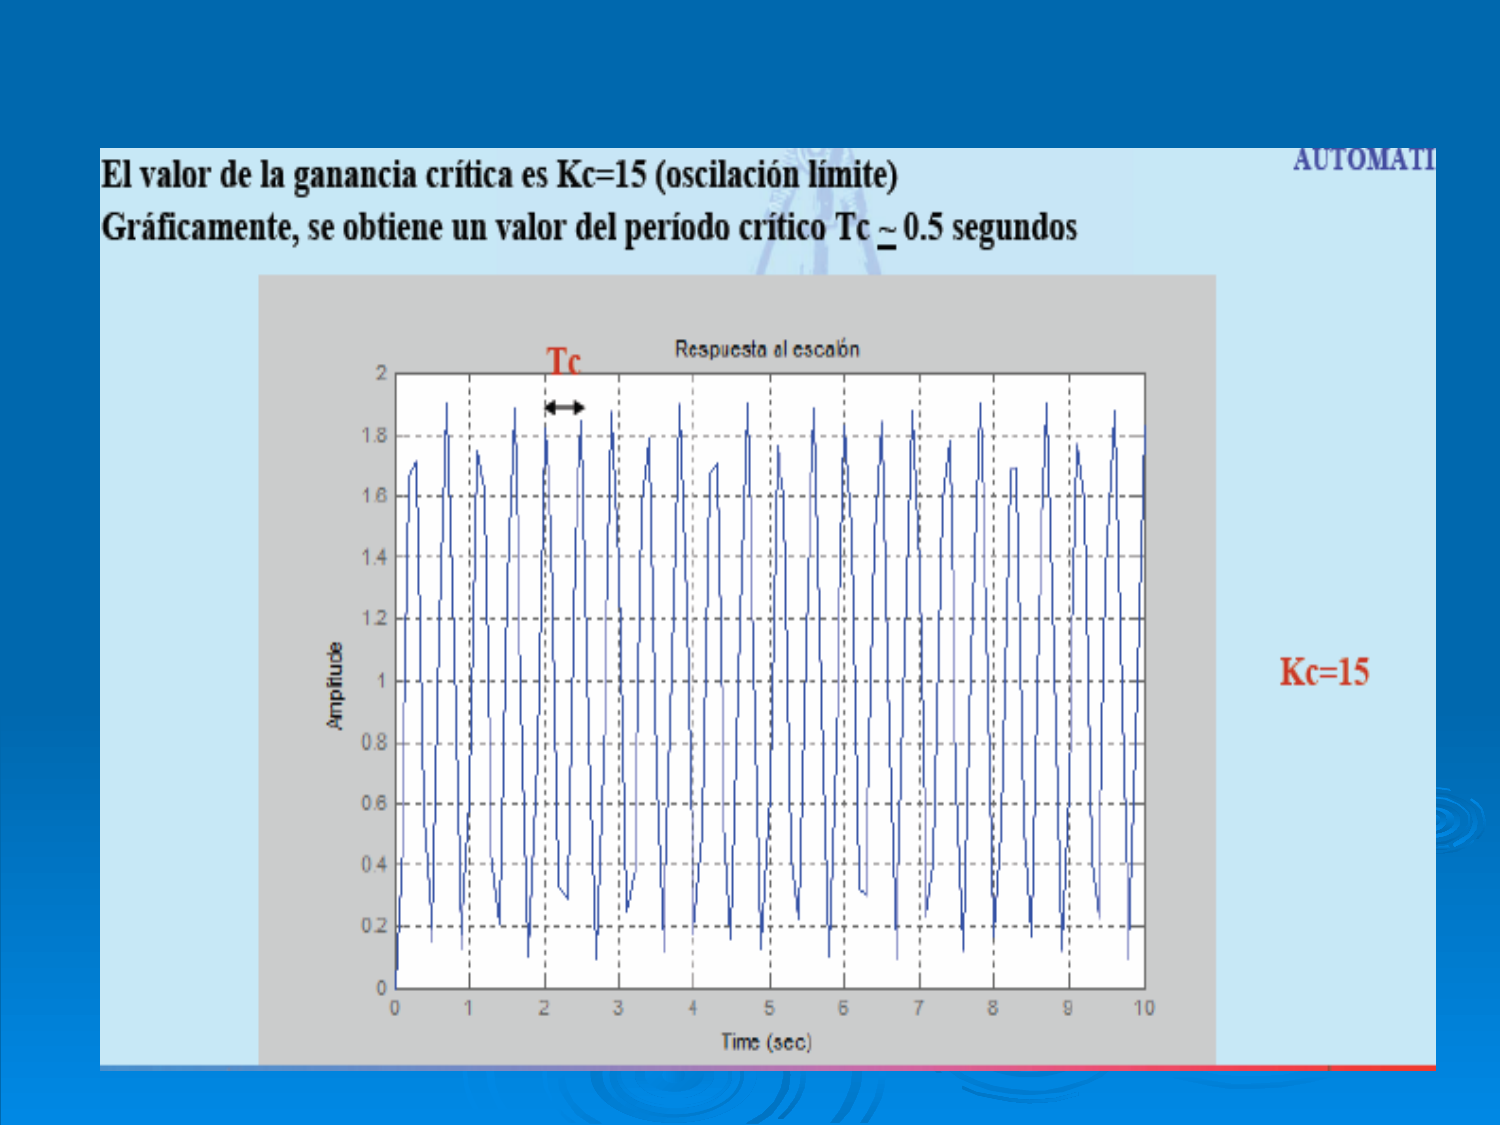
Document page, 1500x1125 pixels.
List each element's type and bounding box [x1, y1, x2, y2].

picture [99, 148, 1436, 1071]
